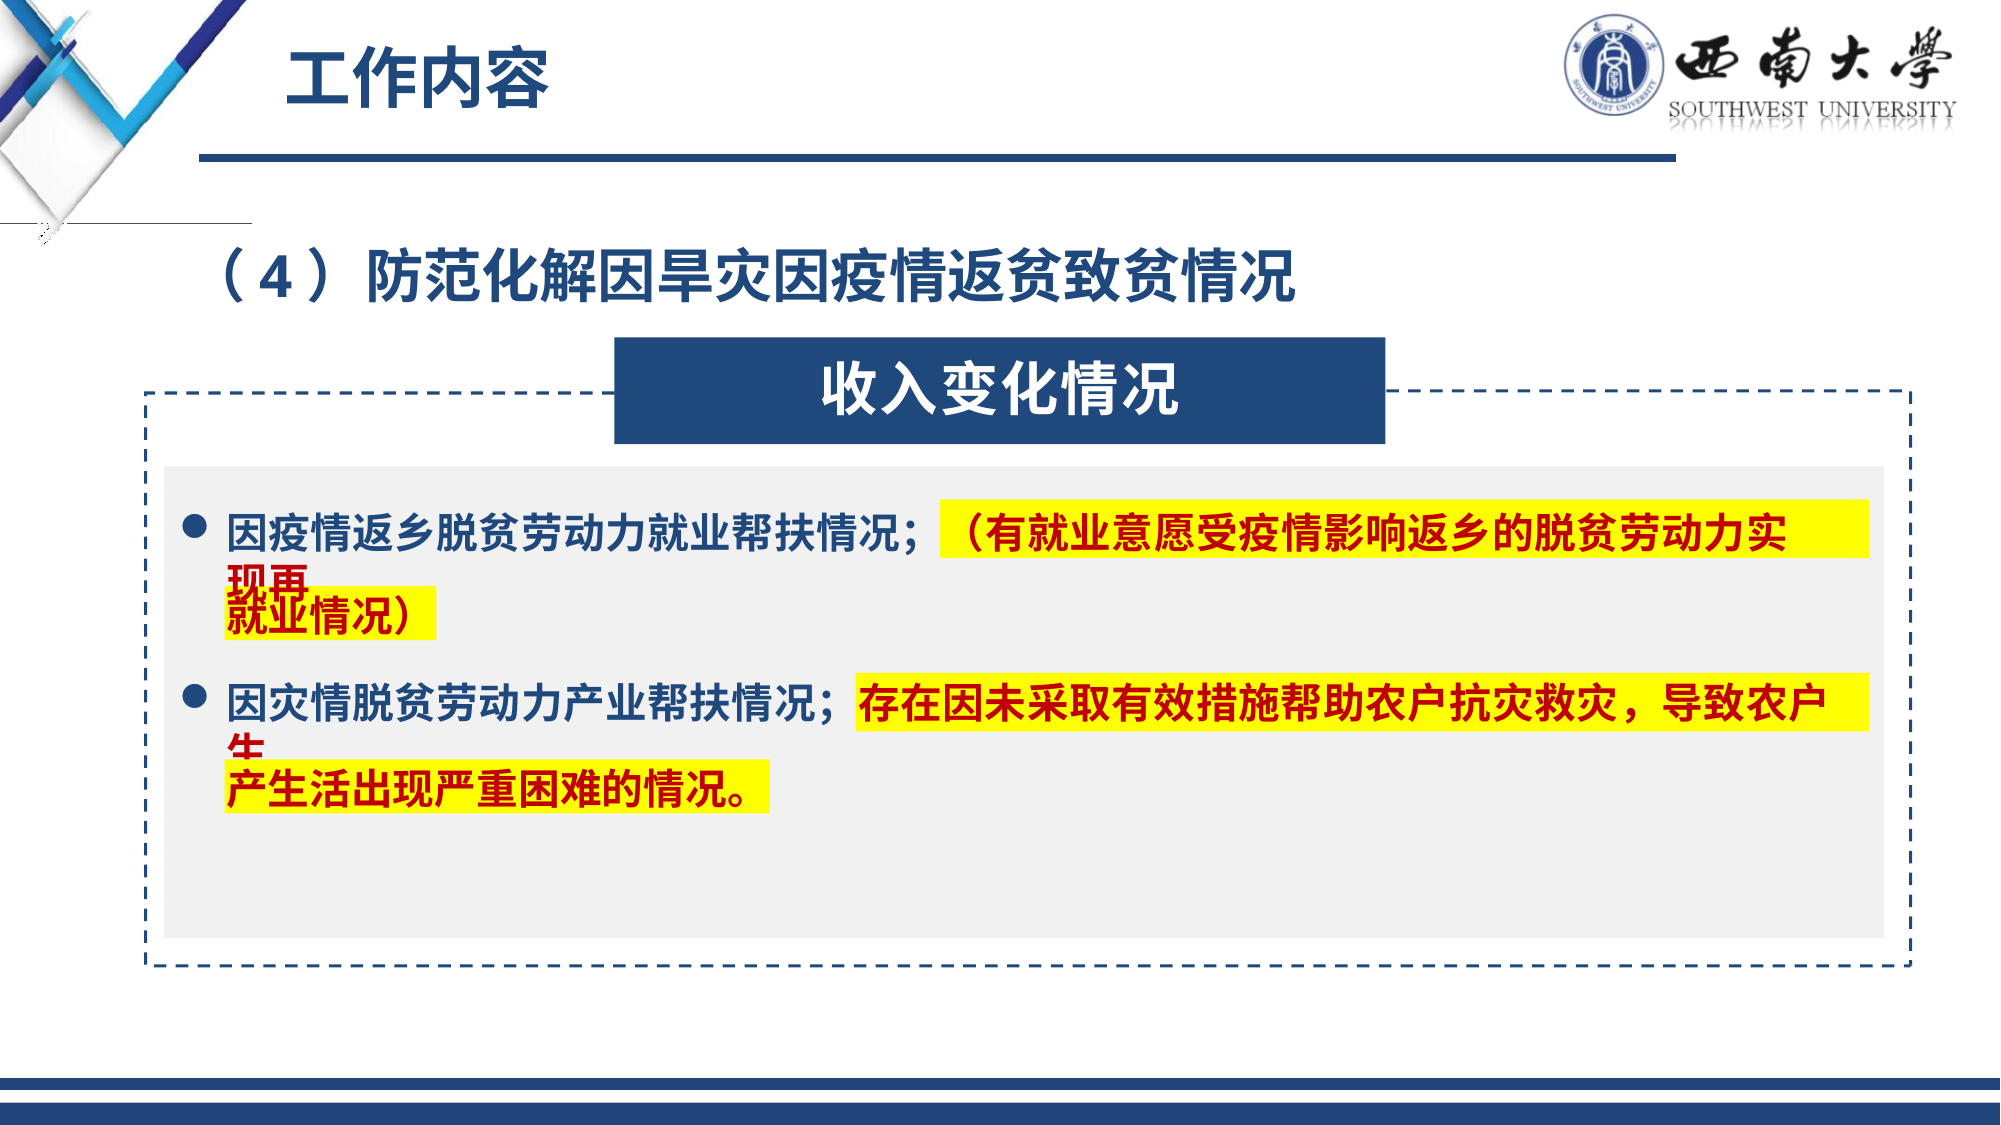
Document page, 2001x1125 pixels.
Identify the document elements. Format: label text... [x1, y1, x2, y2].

text_box [1758, 389, 1771, 393]
text_box [678, 964, 692, 968]
text_box [810, 964, 823, 968]
text_box [1909, 457, 1913, 470]
text_box [1517, 389, 1531, 393]
text_box [197, 964, 211, 968]
text_box [372, 964, 386, 968]
text_box [1909, 544, 1913, 558]
text_box [525, 964, 539, 968]
text_box [1028, 964, 1042, 968]
text_box [1619, 964, 1632, 968]
text_box [1562, 12, 1958, 134]
text_box [558, 391, 571, 395]
text_box [1473, 389, 1487, 393]
text_box [1670, 389, 1684, 393]
text_box 就业情况） [224, 607, 437, 641]
text_box [1867, 389, 1881, 393]
text_box [1641, 964, 1654, 968]
text_box [1160, 964, 1173, 968]
text_box [1648, 389, 1662, 393]
text_box [241, 964, 254, 968]
text_box （4）防范化解因旱灾因疫情返贫致贫情况 收入变化情况 因疫情返乡脱贫劳动力就业帮扶情况；（有就业意愿受疫情影响返乡的脱贫劳动力实现再 [177, 237, 1872, 607]
text_box [285, 964, 298, 968]
text_box [1400, 964, 1414, 968]
text_box [339, 391, 353, 395]
text_box [144, 514, 148, 528]
text_box [1269, 964, 1282, 968]
text_box [1597, 964, 1611, 968]
text_box [219, 964, 232, 968]
text_box [144, 449, 148, 462]
text_box [766, 964, 779, 968]
text_box [273, 391, 287, 395]
text_box [1225, 964, 1239, 968]
text_box [656, 964, 670, 968]
text_box [1510, 964, 1523, 968]
text_box [350, 964, 364, 968]
text_box [230, 391, 243, 395]
text_box [919, 964, 933, 968]
text_box [1909, 478, 1913, 492]
text_box [1335, 964, 1348, 968]
text_box [1313, 964, 1326, 968]
text_box [1889, 389, 1902, 393]
text_box [1909, 653, 1913, 667]
text_box [1138, 964, 1151, 968]
text_box [1903, 960, 1913, 968]
text_box [536, 391, 549, 395]
text_box [448, 391, 462, 395]
text_box [1794, 964, 1807, 968]
text_box [1823, 389, 1837, 393]
text_box [1466, 964, 1479, 968]
text_box [985, 964, 998, 968]
text_box [1909, 894, 1913, 908]
text_box [788, 964, 801, 968]
text_box [1909, 828, 1913, 842]
text_box [295, 391, 309, 395]
text_box [153, 964, 167, 968]
text_box [1072, 964, 1086, 968]
text_box [613, 964, 626, 968]
text_box [1909, 566, 1913, 579]
text_box [361, 391, 374, 395]
text_box [1247, 964, 1261, 968]
text_box [1094, 964, 1107, 968]
text_box [1291, 964, 1304, 968]
text_box [1714, 389, 1727, 393]
text_box [144, 777, 148, 790]
text_box [1444, 964, 1458, 968]
text_box [1801, 389, 1815, 393]
text_box [427, 391, 440, 395]
text_box [144, 799, 148, 812]
text_box [1772, 964, 1786, 968]
text_box [144, 755, 148, 768]
text_box [263, 964, 276, 968]
text_box [1706, 964, 1720, 968]
text_box [144, 908, 148, 922]
text_box [1451, 389, 1465, 393]
text_box [1430, 389, 1443, 393]
text_box [1909, 435, 1913, 448]
text_box 产生活出现严重困难的情况。 [224, 759, 770, 814]
text_box [1909, 807, 1913, 820]
text_box [853, 964, 867, 968]
text_box [1203, 964, 1217, 968]
text_box [144, 536, 148, 550]
text_box [1780, 389, 1793, 393]
text_box [144, 689, 148, 703]
text_box [1909, 719, 1913, 733]
text_box [722, 964, 736, 968]
text_box [514, 391, 528, 395]
text_box [1007, 964, 1020, 968]
text_box [1909, 522, 1913, 536]
text_box [394, 964, 408, 968]
text_box [186, 391, 199, 395]
text_box [144, 864, 148, 878]
text_box [164, 466, 1884, 938]
text_box [144, 580, 148, 593]
text_box [175, 964, 189, 968]
text_box [1909, 785, 1913, 798]
text_box [1495, 389, 1509, 393]
text_box [1181, 964, 1195, 968]
text_box [1909, 916, 1913, 929]
text_box [1605, 389, 1618, 393]
text_box [144, 820, 148, 834]
text_box [1881, 964, 1895, 968]
text_box [1860, 964, 1873, 968]
text_box [144, 492, 148, 506]
text_box [1750, 964, 1764, 968]
text_box [144, 886, 148, 900]
text_box [1561, 389, 1574, 393]
text_box [1583, 389, 1596, 393]
text_box [470, 391, 484, 395]
text_box [252, 391, 265, 395]
text_box [1356, 964, 1370, 968]
text_box [1663, 964, 1676, 968]
text_box [1909, 675, 1913, 689]
text_box [144, 427, 148, 440]
text_box [383, 391, 396, 395]
text_box [700, 964, 714, 968]
text_box [1488, 964, 1501, 968]
text_box [144, 558, 148, 572]
text_box [1386, 389, 1399, 393]
text_box [1909, 500, 1913, 514]
text_box [1909, 588, 1913, 601]
text_box [1909, 872, 1913, 886]
text_box [144, 733, 148, 746]
text_box [144, 842, 148, 856]
text_box [875, 964, 889, 968]
text_box [569, 964, 582, 968]
text_box [897, 964, 911, 968]
text_box [144, 391, 156, 397]
text_box [1909, 610, 1913, 623]
text_box [144, 667, 148, 681]
text_box [1909, 632, 1913, 645]
text_box [1728, 964, 1742, 968]
text_box [503, 964, 517, 968]
text_box [1845, 389, 1859, 393]
text_box [144, 602, 148, 615]
text_box [1575, 964, 1589, 968]
text_box [0, 1102, 2000, 1125]
text_box [1553, 964, 1567, 968]
text_box [1532, 964, 1545, 968]
text_box [1422, 964, 1436, 968]
text_box [547, 964, 561, 968]
text_box [144, 471, 148, 484]
text_box [1909, 850, 1913, 864]
text_box [164, 391, 178, 395]
text_box [941, 964, 954, 968]
text_box [963, 964, 976, 968]
text_box [482, 964, 495, 968]
text_box [1838, 964, 1851, 968]
text_box [492, 391, 506, 395]
text_box [1909, 391, 1913, 404]
text_box [144, 930, 148, 943]
text_box [831, 964, 845, 968]
text_box [144, 952, 148, 965]
text_box [317, 391, 331, 395]
text_box [1685, 964, 1698, 968]
text_box [144, 711, 148, 725]
text_box [416, 964, 429, 968]
text_box [438, 964, 451, 968]
text_box [144, 405, 148, 418]
text_box 因灾情脱贫劳动力产业帮扶情况；存在因未采取有效措施帮助农户抗灾救灾，导致农户生 [177, 674, 1872, 777]
text_box [1909, 413, 1913, 426]
text_box [405, 391, 418, 395]
text_box [1378, 964, 1392, 968]
text_box [1736, 389, 1749, 393]
text_box [1116, 964, 1129, 968]
text_box [1909, 741, 1913, 754]
text_box [1909, 697, 1913, 711]
text_box [306, 964, 320, 968]
picture [0, 0, 252, 245]
text_box [744, 964, 757, 968]
text_box [591, 964, 604, 968]
text_box [1692, 389, 1706, 393]
text_box [1909, 938, 1913, 951]
text_box [328, 964, 342, 968]
text_box [1909, 763, 1913, 776]
text_box [460, 964, 473, 968]
text_box [1626, 389, 1640, 393]
text_box [1816, 964, 1829, 968]
text_box [144, 624, 148, 637]
text_box [1050, 964, 1064, 968]
text_box [144, 646, 148, 659]
title 工作内容 [282, 33, 554, 224]
text_box [602, 391, 615, 395]
text_box [1539, 389, 1552, 393]
text_box [208, 391, 221, 395]
text_box [635, 964, 648, 968]
text_box [1408, 389, 1421, 393]
text_box [580, 391, 593, 395]
